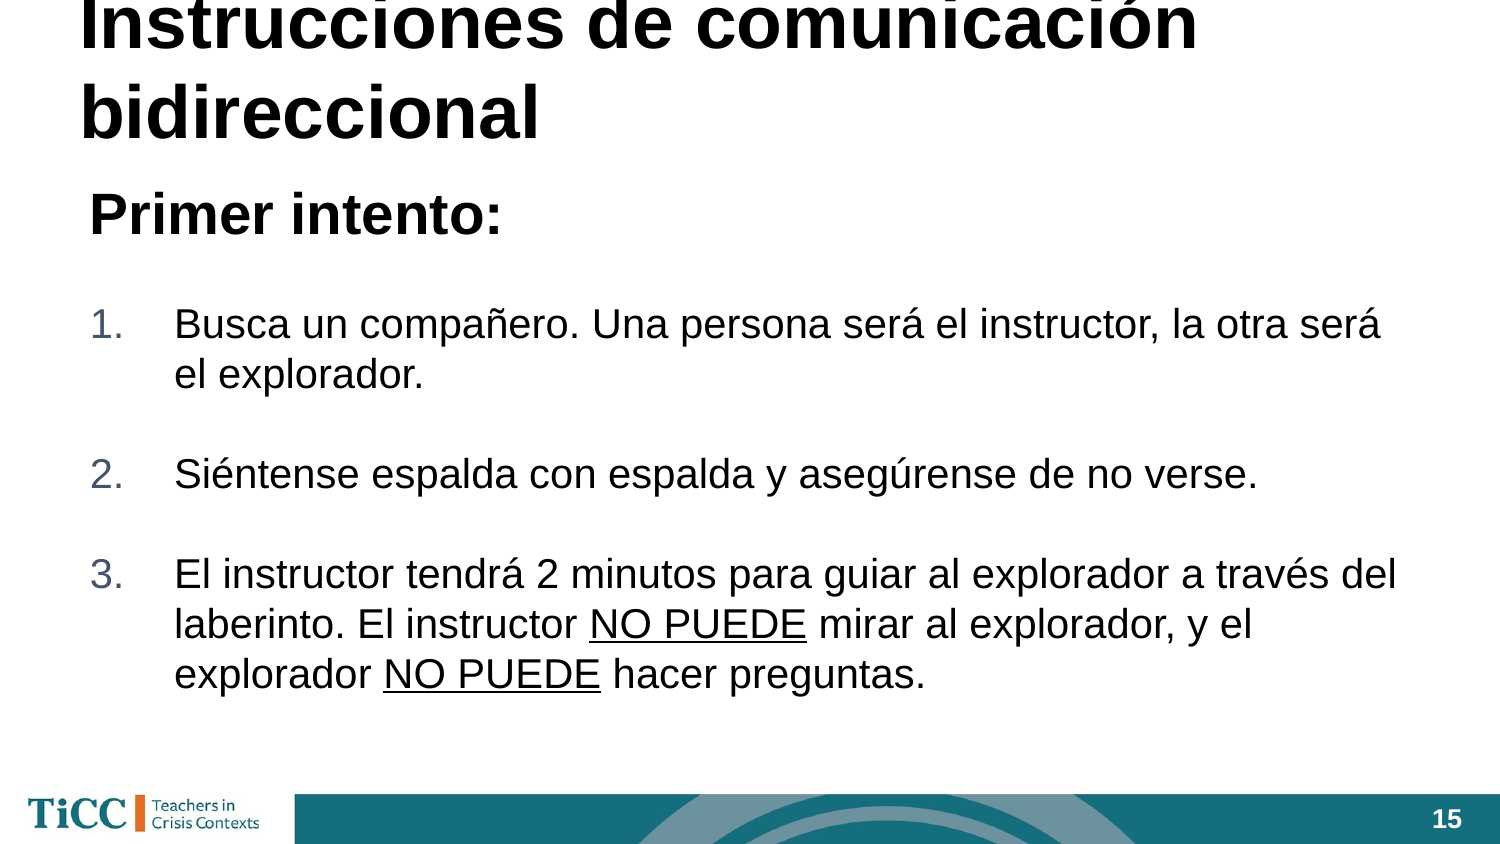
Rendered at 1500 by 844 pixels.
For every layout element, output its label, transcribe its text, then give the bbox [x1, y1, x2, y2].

slide_number ‹#› [1387, 785, 1478, 844]
title Instrucciones de comunicación bidireccional [64, 0, 1490, 169]
list Primer intento: Busca un compañero. Una persona será el instructor, la otra será el explorador. Siéntense espalda con espalda y asegúrense de no verse. El instructor tendrá 2 minutos para guiar al explorador a través del laberinto. El instructor NO PUEDE mirar al explorador, y el explorador NO PUEDE hacer preguntas. [74, 161, 1425, 730]
picture [0, 0, 1500, 844]
